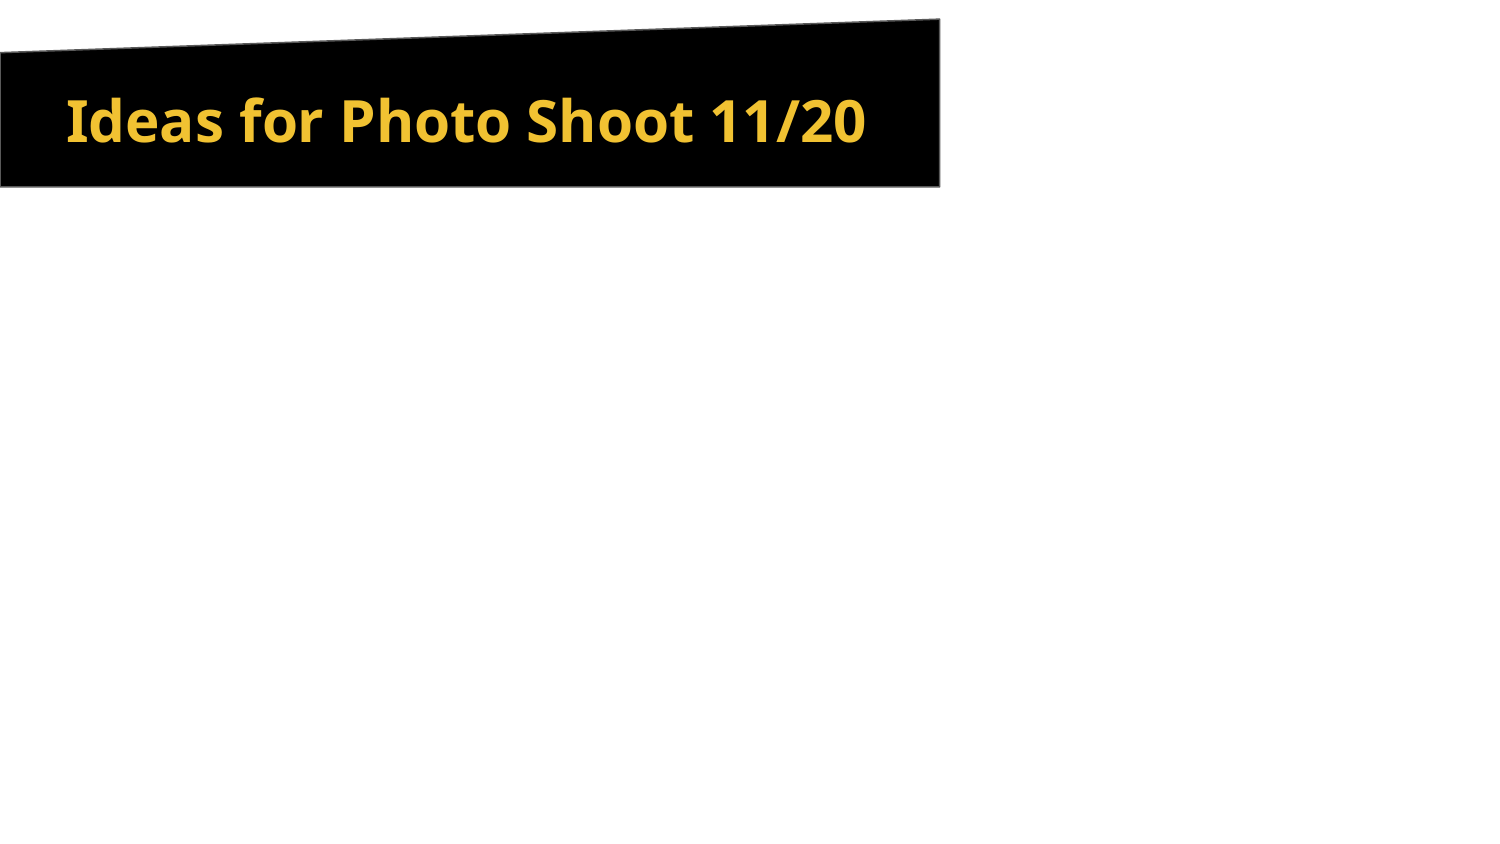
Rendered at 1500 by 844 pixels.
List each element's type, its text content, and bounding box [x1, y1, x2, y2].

title Ideas for Photo Shoot 11/20 [51, 69, 1449, 188]
